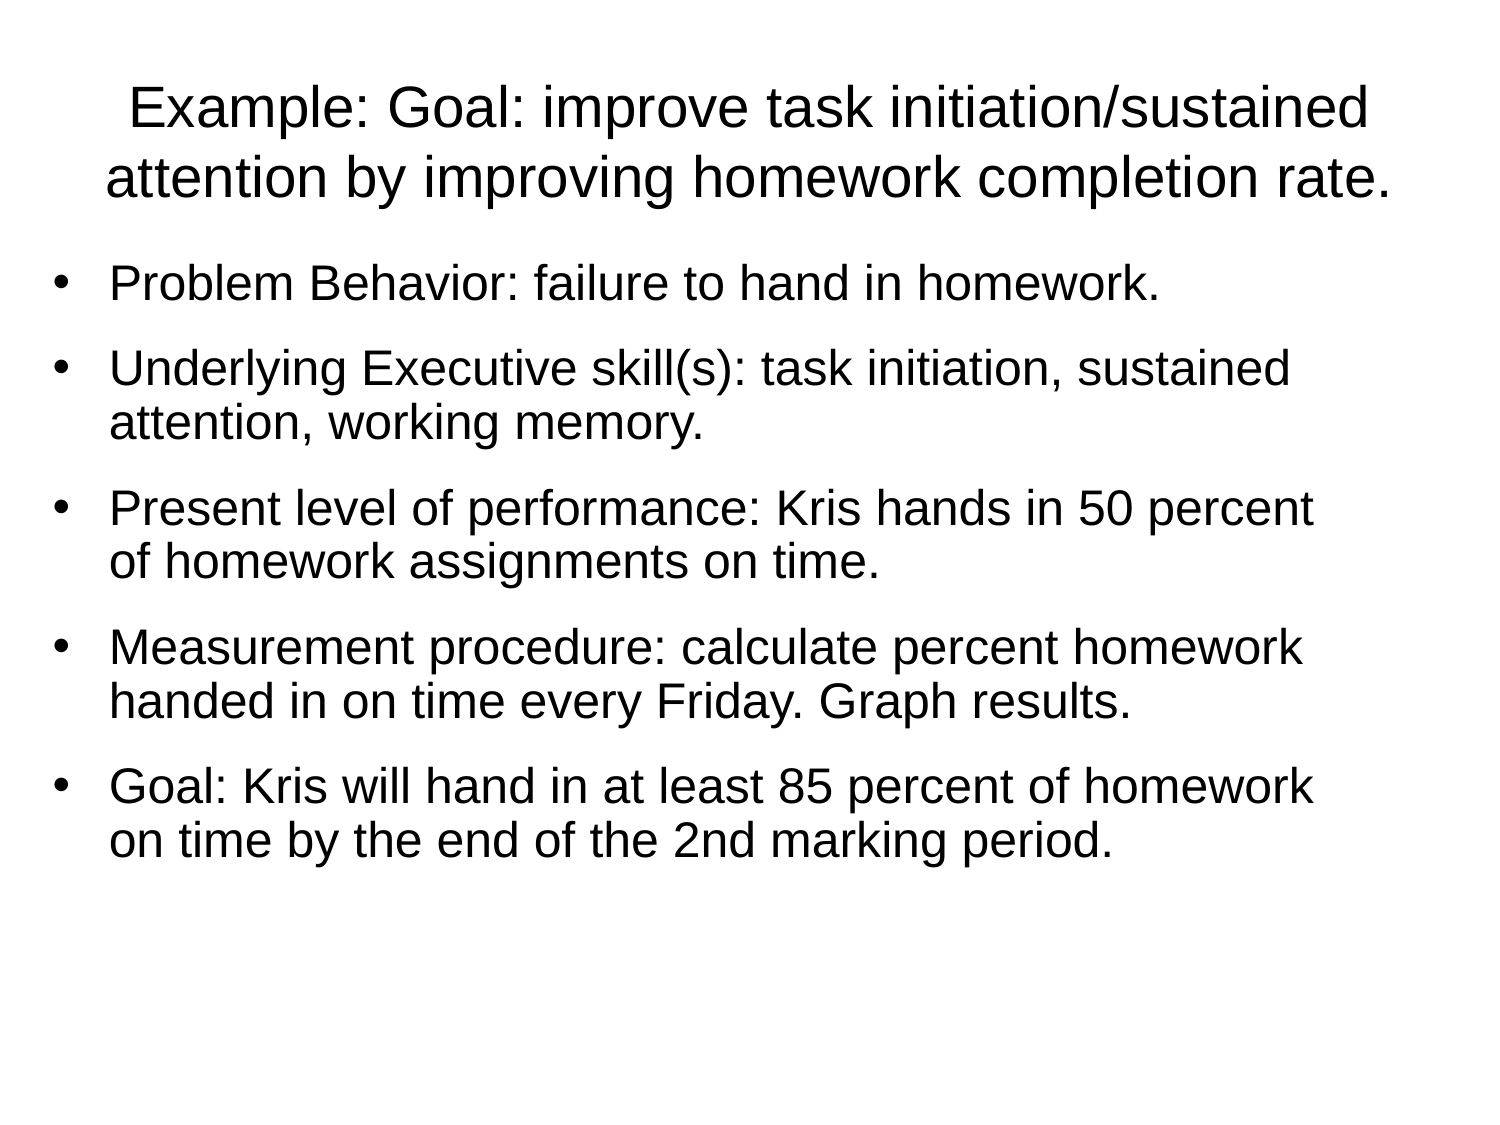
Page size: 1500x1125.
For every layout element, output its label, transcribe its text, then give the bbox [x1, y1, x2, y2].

title Example: Goal: improve task initiation/sustained attention by improving homework completion rate. [75, 45, 1425, 233]
list Problem Behavior: failure to hand in homework. Underlying Executive skill(s): task initiation, sustained attention, working memory. Present level of performance: Kris hands in 50 percent of homework assignments on time. Measurement procedure: calculate percent homework handed in on time every Friday. Graph results. Goal: Kris will hand in at least 85 percent of homework on time by the end of the 2nd marking period. [37, 249, 1338, 913]
